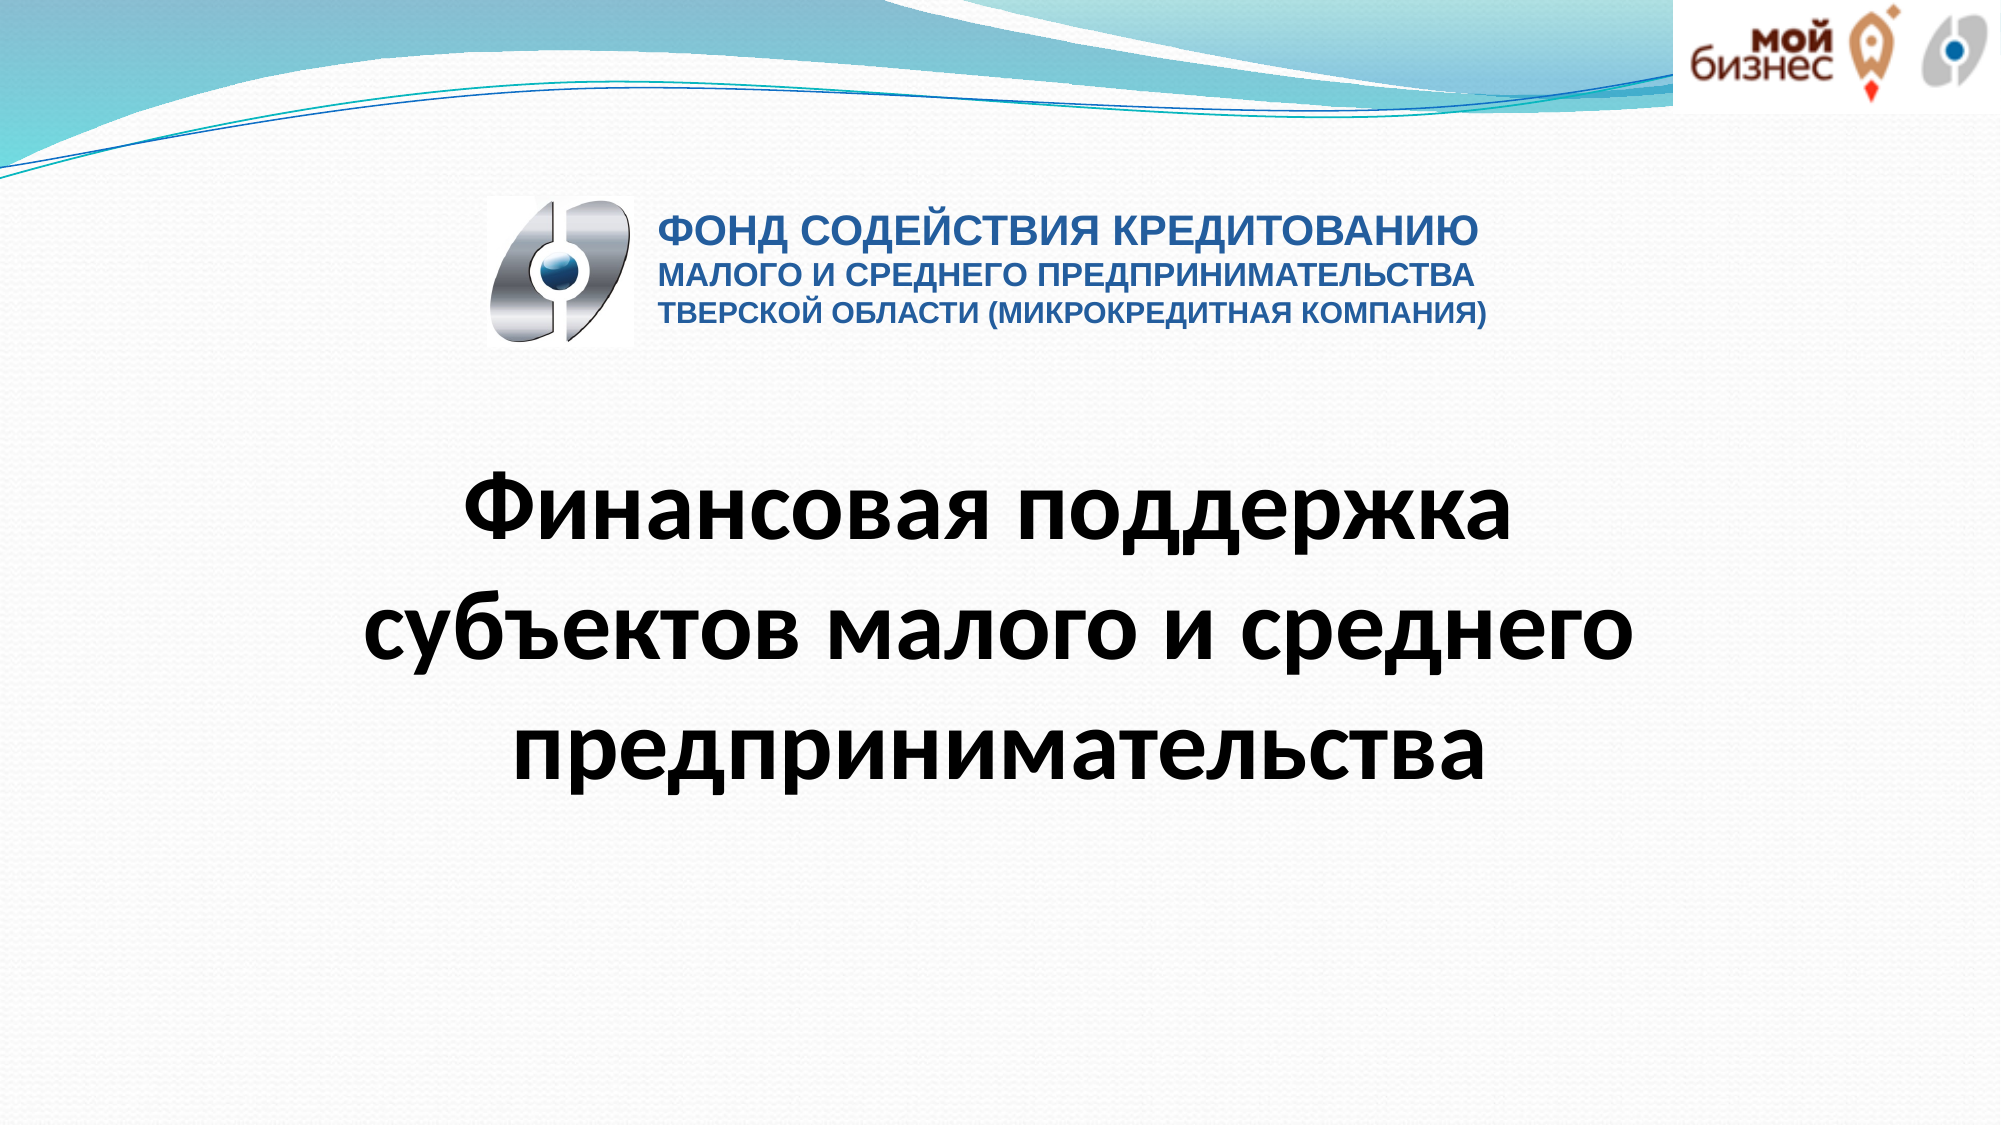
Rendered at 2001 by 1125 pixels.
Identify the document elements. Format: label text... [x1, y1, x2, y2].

picture [0, 158, 67, 176]
picture [220, 83, 784, 127]
picture [0, 0, 2001, 1125]
picture [1108, 94, 1573, 116]
text_box ФОНД СОДЕЙСТВИЯ КРЕДИТОВАНИЮ МАЛОГО И СРЕДНЕГО ПРЕДПРИНИМАТЕЛЬСТВА ТВЕРСКОЙ ОБЛАСТИ (МИКРОКРЕДИТНАЯ КОМПАНИЯ) [657, 219, 1532, 330]
text_box Финансовая поддержка субъектов малого и среднего предпринимательства [78, 432, 1922, 823]
